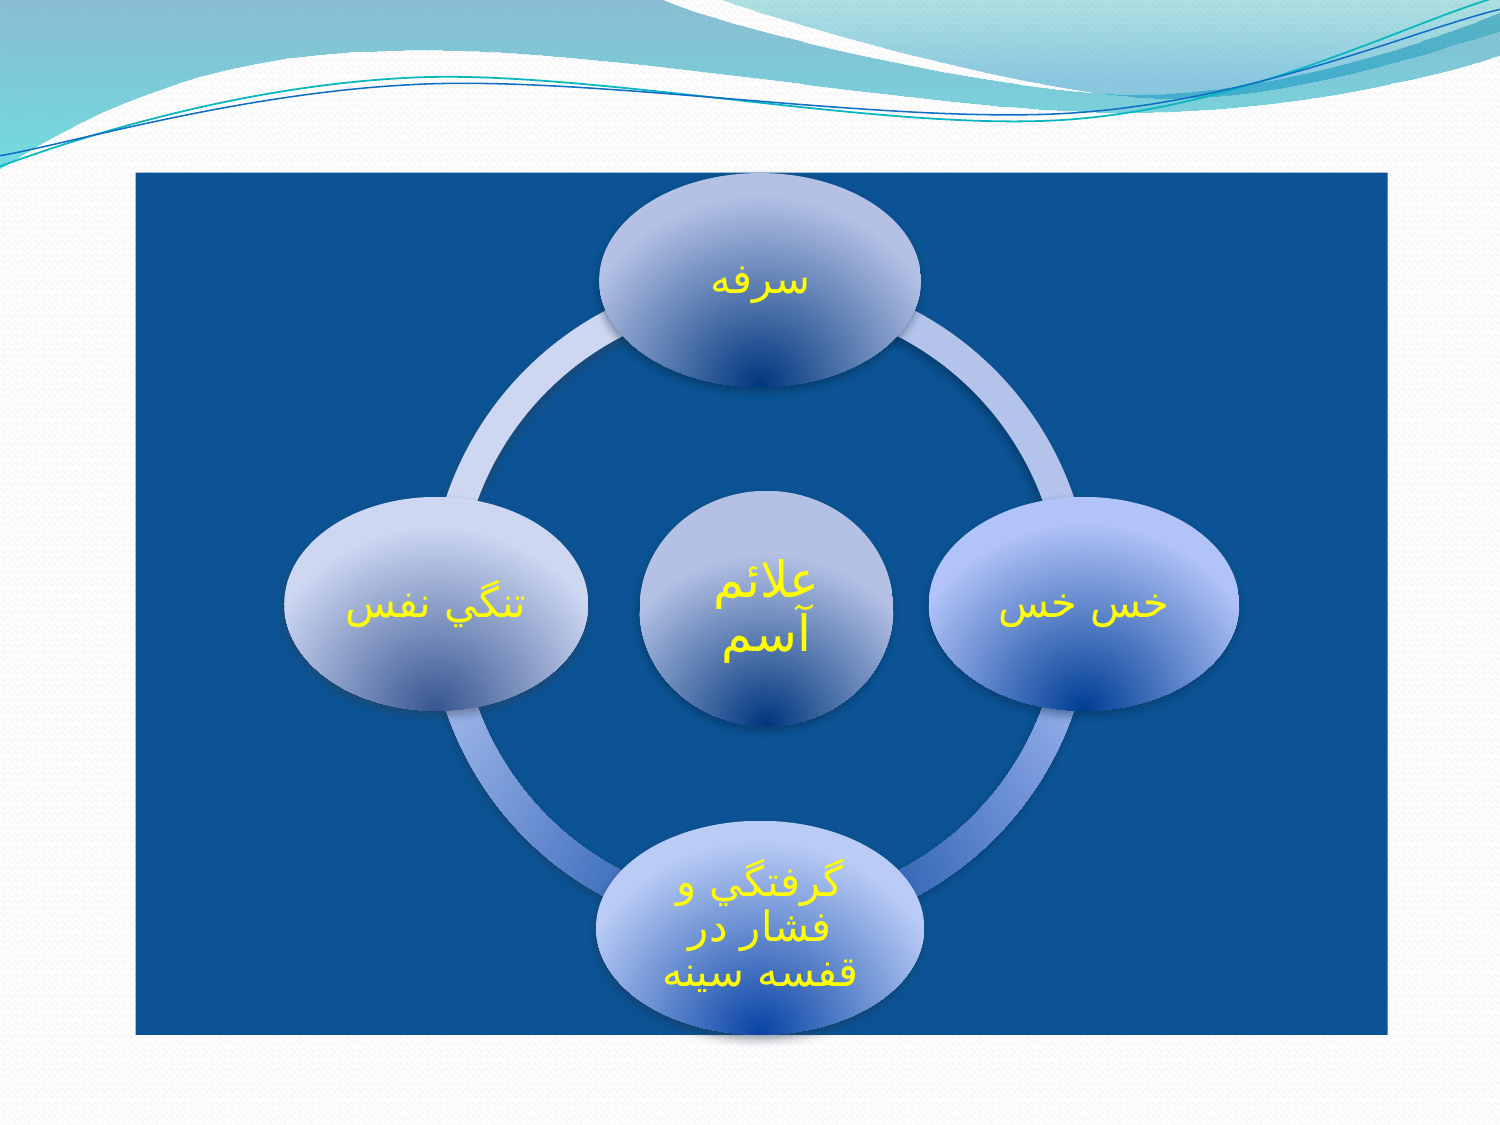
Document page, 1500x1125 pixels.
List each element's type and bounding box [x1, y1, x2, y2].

text_box [135, 172, 1389, 1036]
